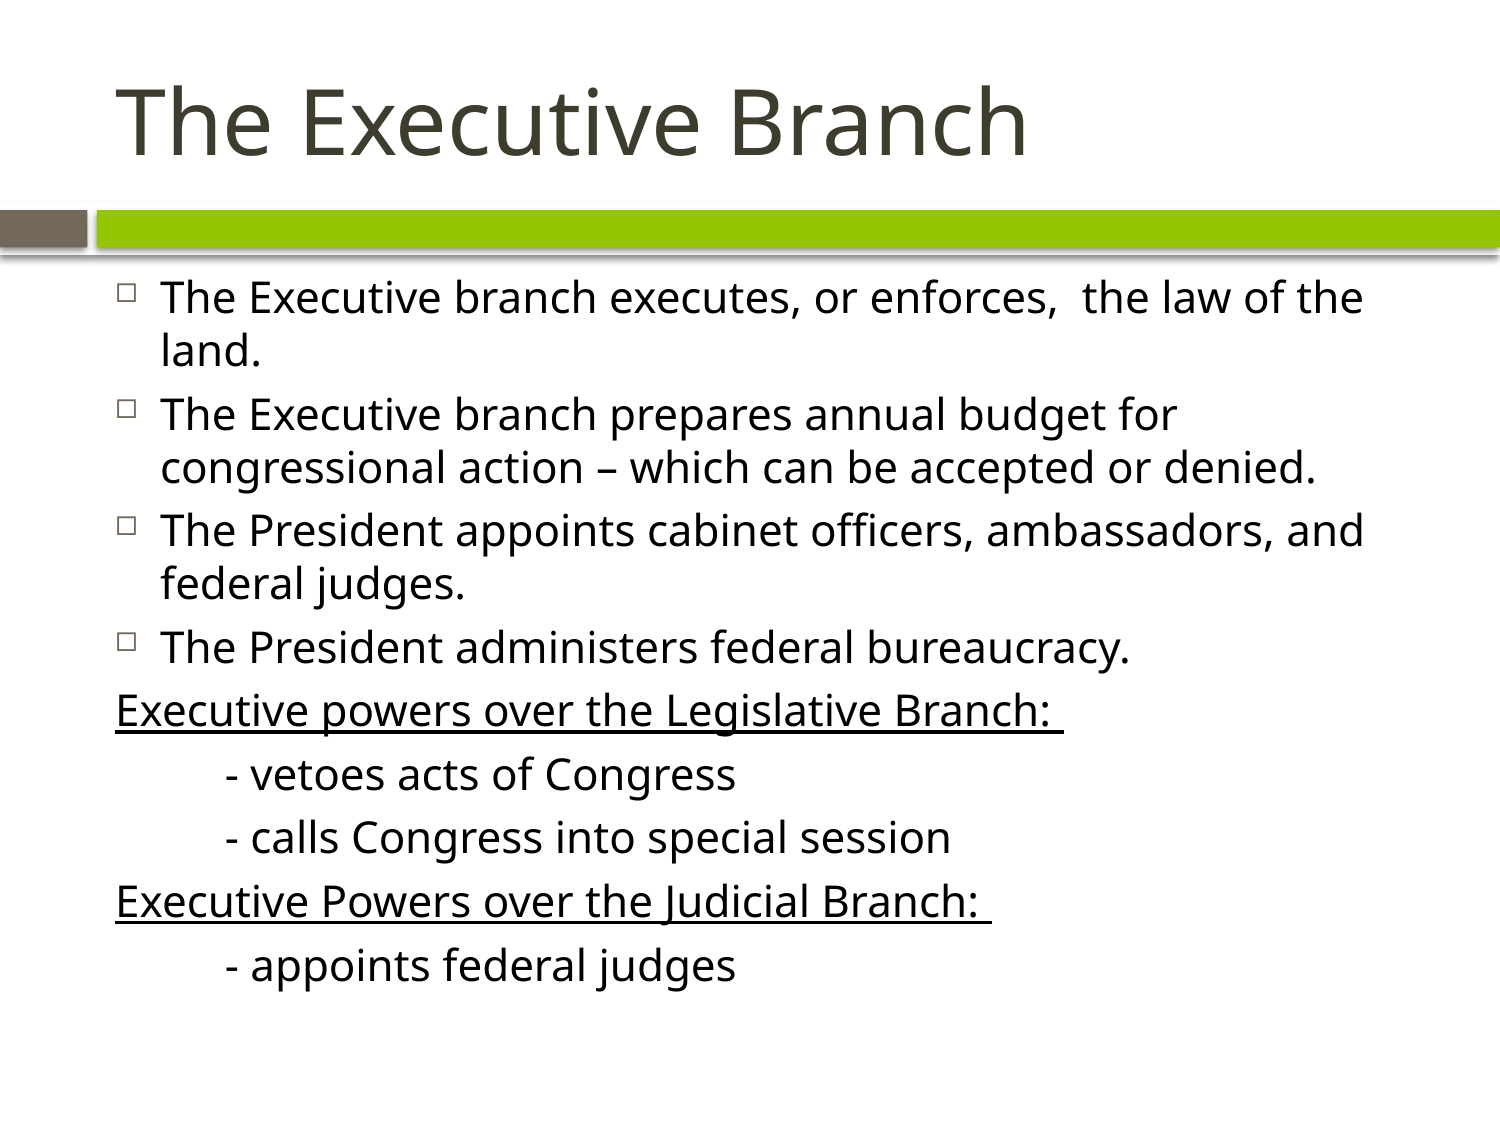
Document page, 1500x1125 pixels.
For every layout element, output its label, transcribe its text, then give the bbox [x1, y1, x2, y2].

title The Executive Branch [100, 37, 1438, 200]
list The Executive branch executes, or enforces, the law of the land. The Executive branch prepares annual budget for congressional action – which can be accepted or denied. The President appoints cabinet officers, ambassadors, and federal judges. The President administers federal bureaucracy. Executive powers over the Legislative Branch: - vetoes acts of Congress - calls Congress into special session Executive Powers over the Judicial Branch: - appoints federal judges [100, 262, 1438, 1000]
